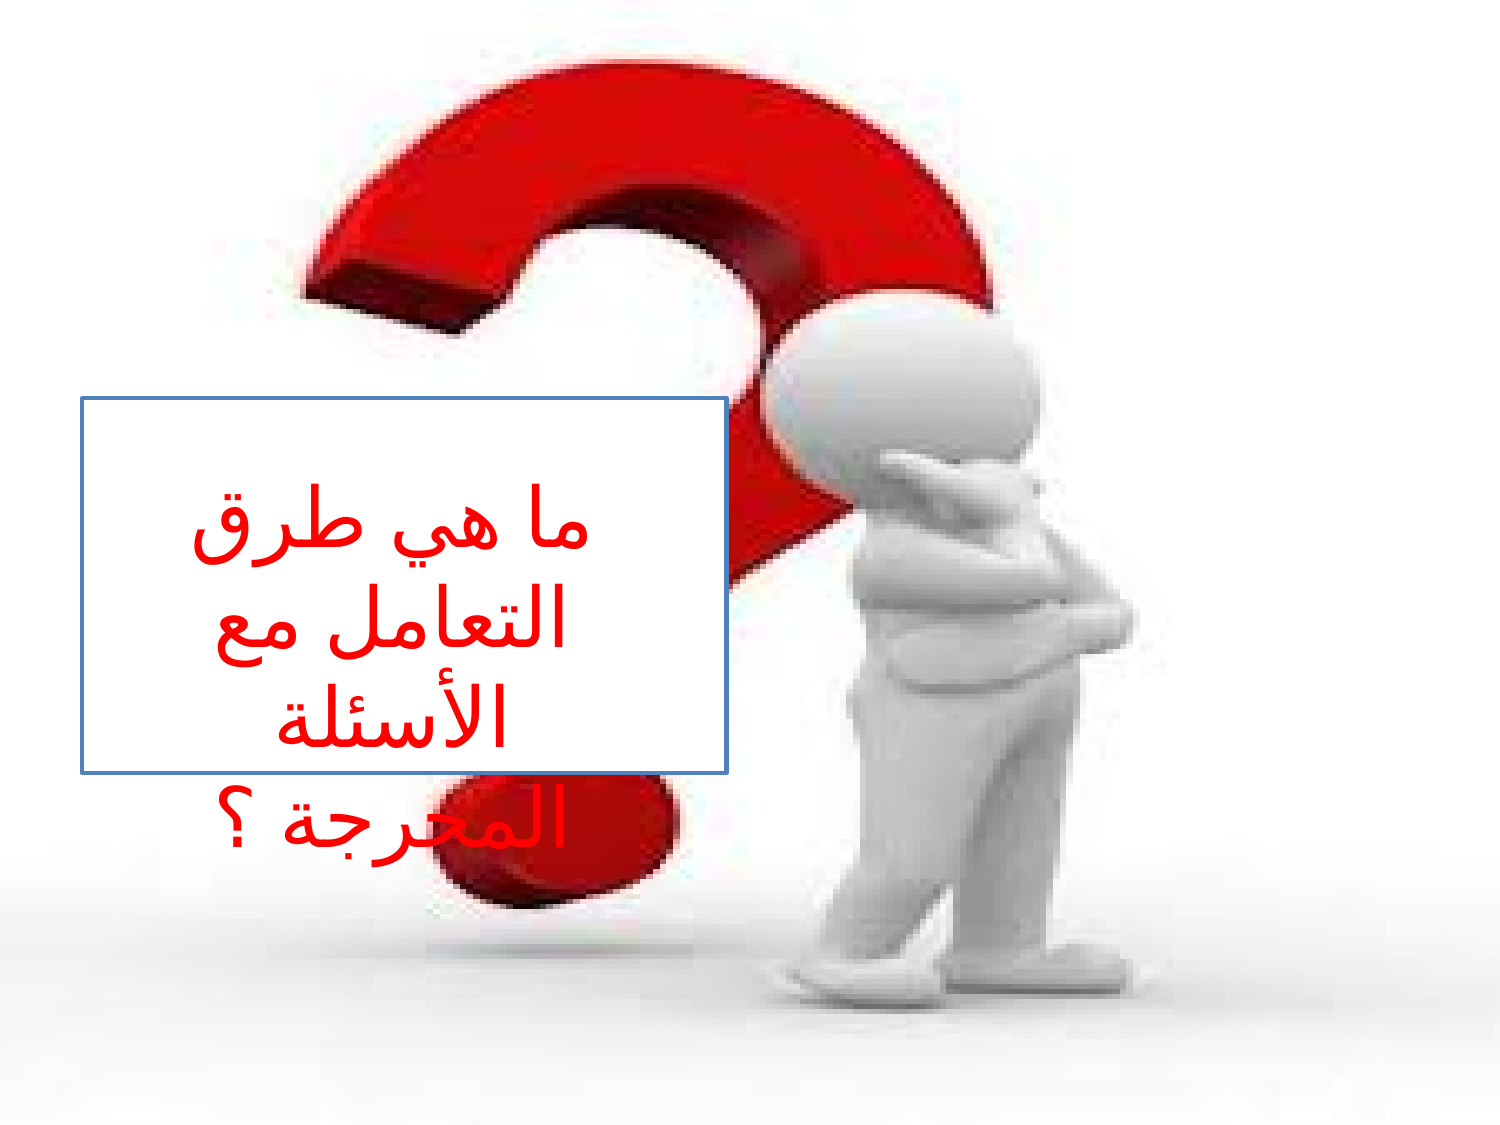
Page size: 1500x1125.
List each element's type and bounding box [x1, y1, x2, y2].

list [0, 0, 1500, 1125]
